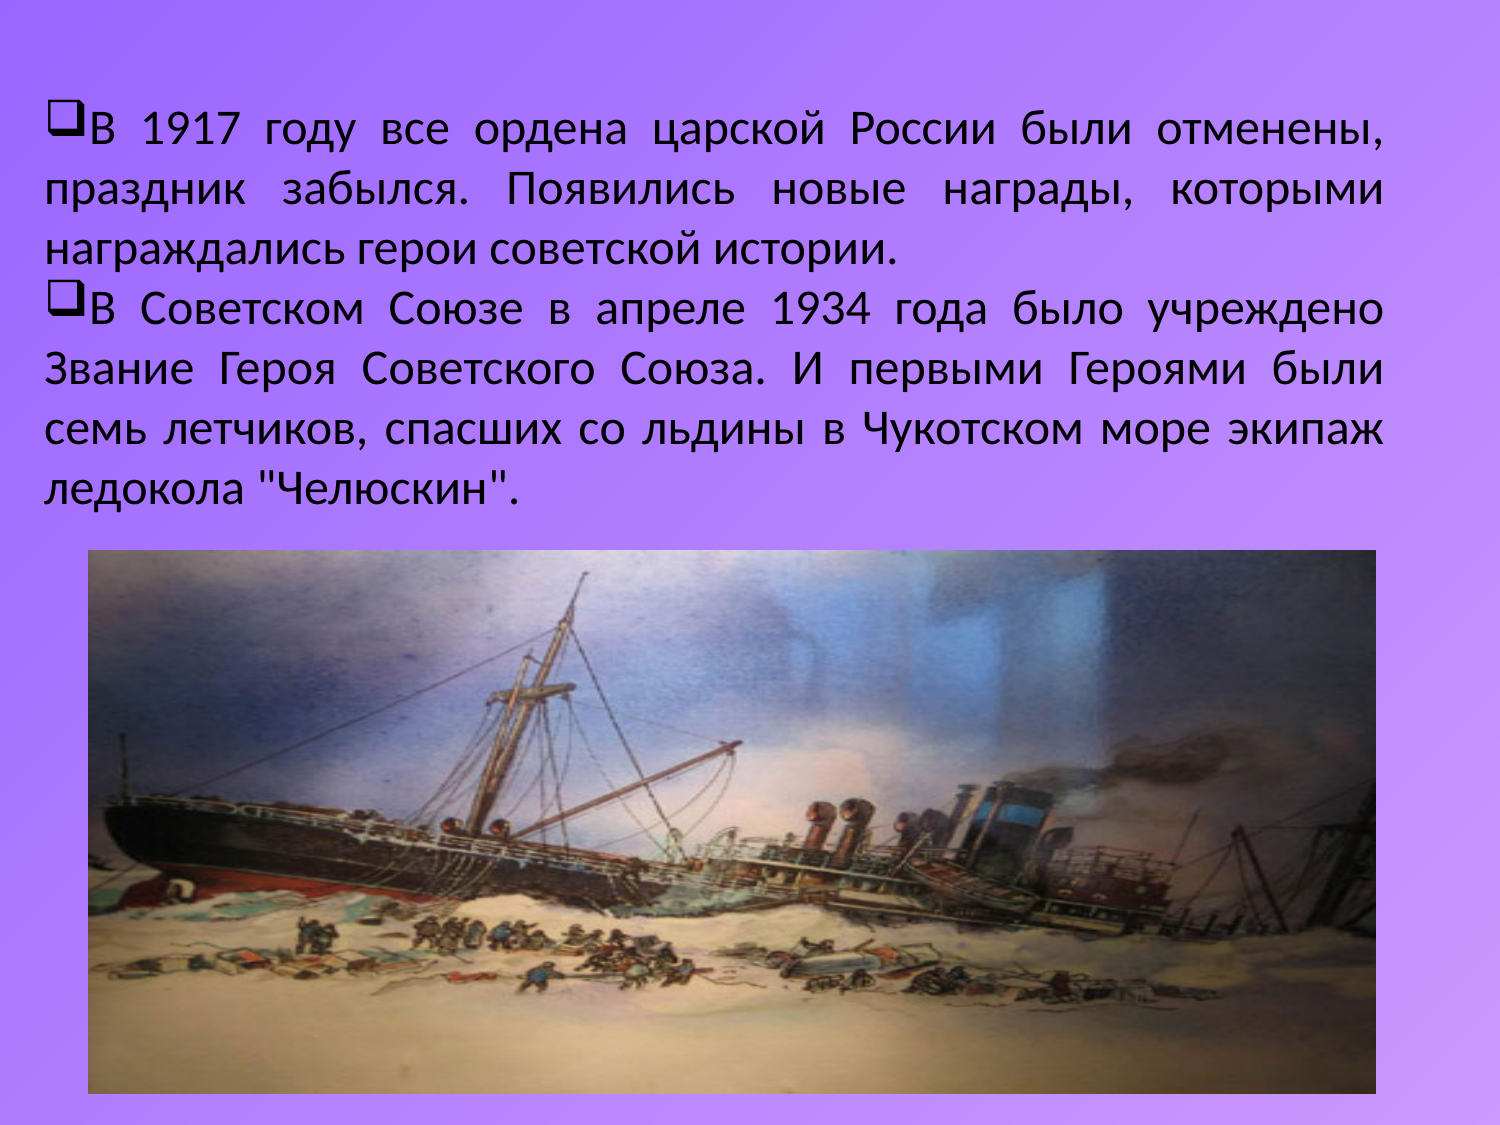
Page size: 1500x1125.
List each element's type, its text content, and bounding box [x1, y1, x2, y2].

picture [88, 550, 1377, 1095]
text_box В 1917 году все ордена царской России были отменены, праздник забылся. Появились новые награды, которыми награждались герои советской истории. В Советском Союзе в апреле 1934 года было учреждено Звание Героя Советского Союза. И первыми Героями были семь летчиков, спасших со льдины в Чукотском море экипаж ледокола "Челюскин". [29, 42, 1400, 523]
